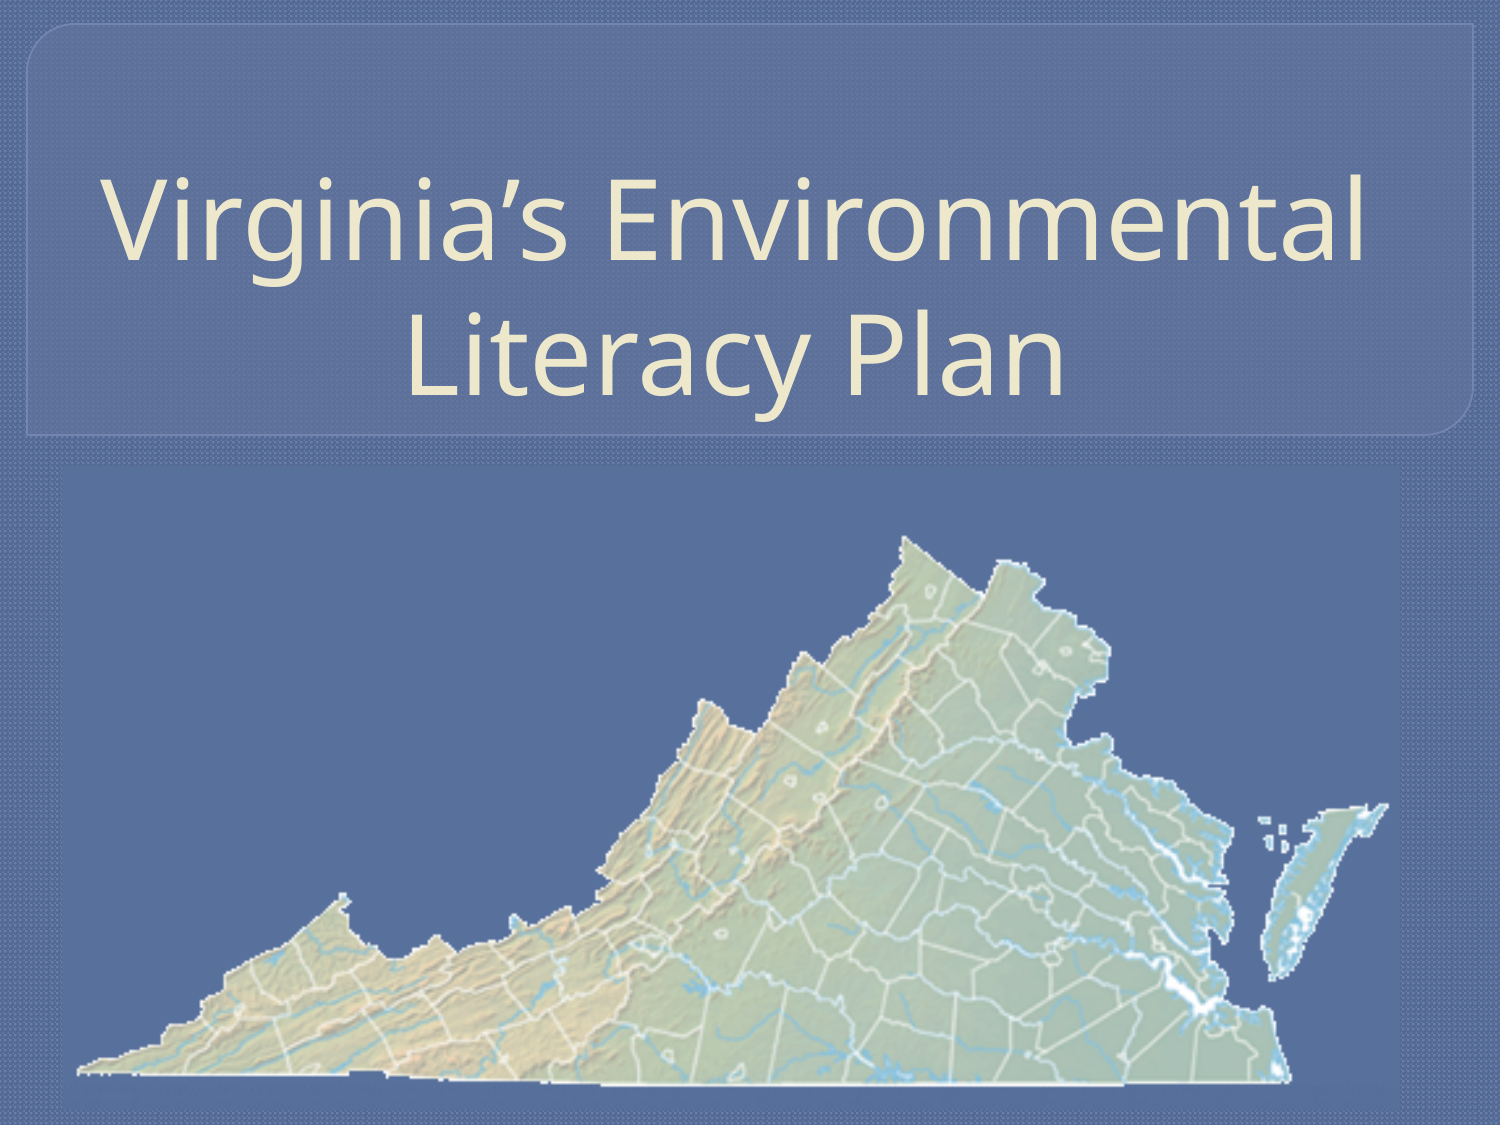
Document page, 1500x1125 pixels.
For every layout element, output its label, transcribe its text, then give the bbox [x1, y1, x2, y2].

title Virginia’s Environmental Literacy Plan [76, 62, 1427, 425]
picture [62, 466, 1401, 1111]
